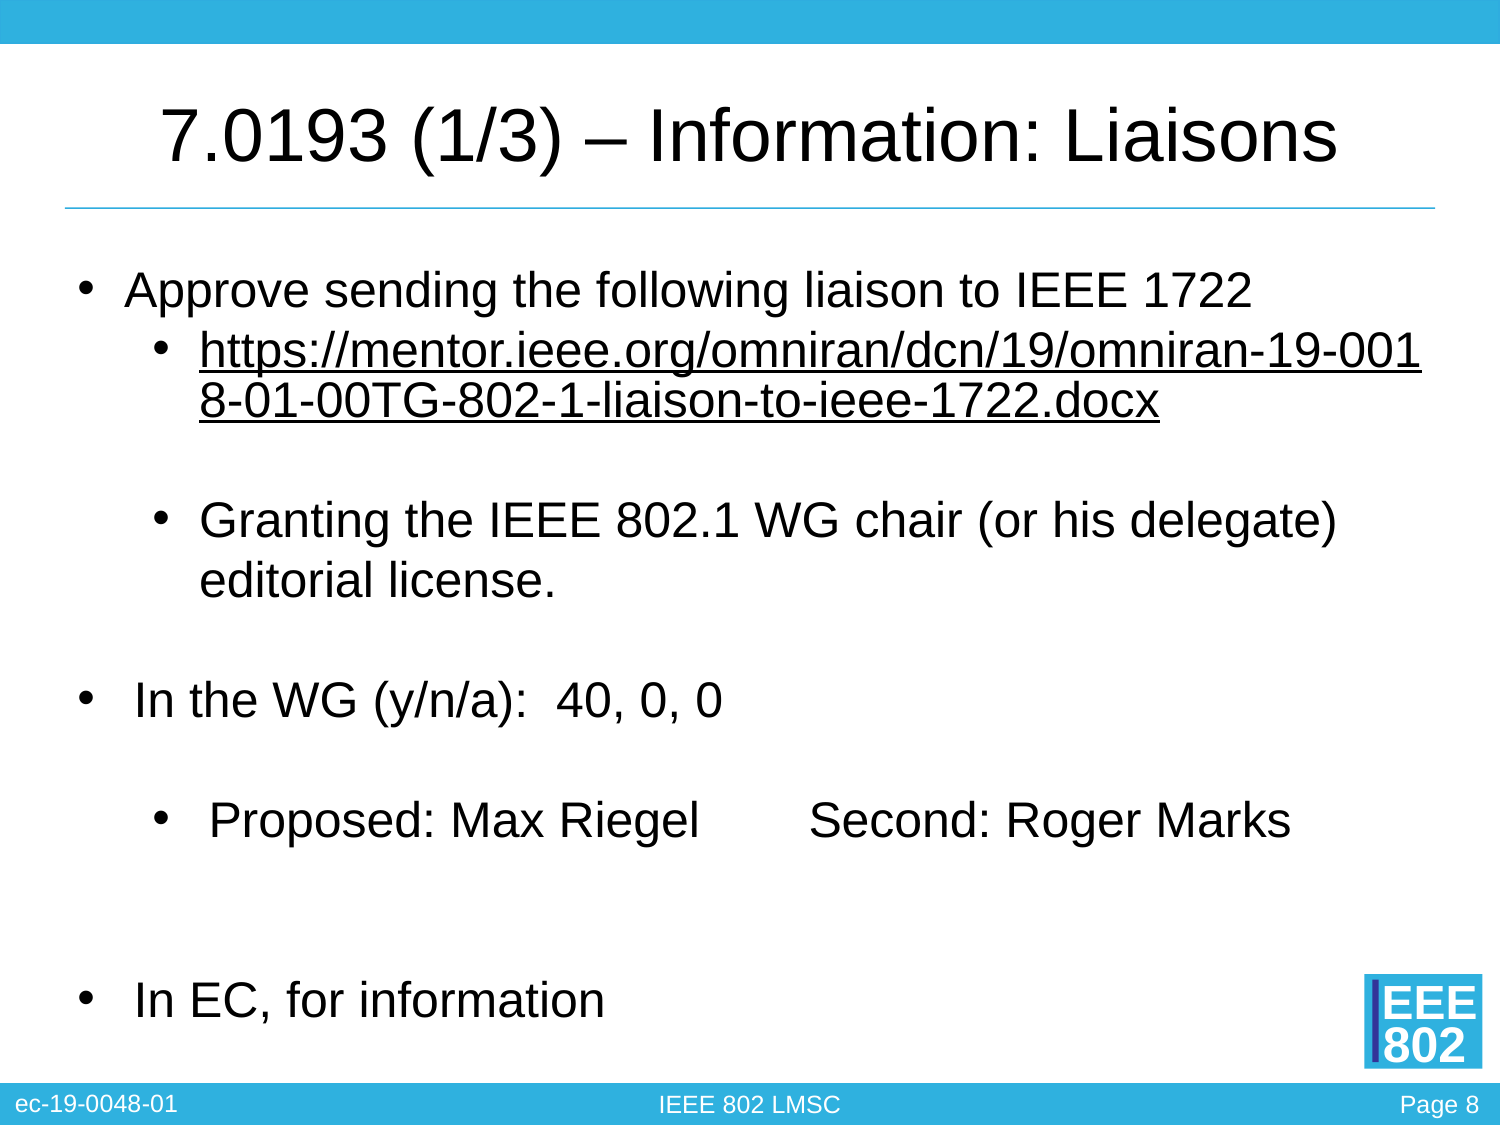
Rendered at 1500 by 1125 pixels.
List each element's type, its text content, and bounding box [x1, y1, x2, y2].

title 7.0193 (1/3) – Information: Liaisons [75, 66, 1425, 197]
text_box Approve sending the following liaison to IEEE 1722 https://mentor.ieee.org/omniran/dcn/19/omniran-19-0018-01-00TG-802-1-liaison-to-ieee-1722.docx Granting the IEEE 802.1 WG chair (or his delegate) editorial license. In the WG (y/n/a): 40, 0, 0 Proposed: Max Riegel Second: Roger Marks In EC, for information [62, 249, 1438, 985]
